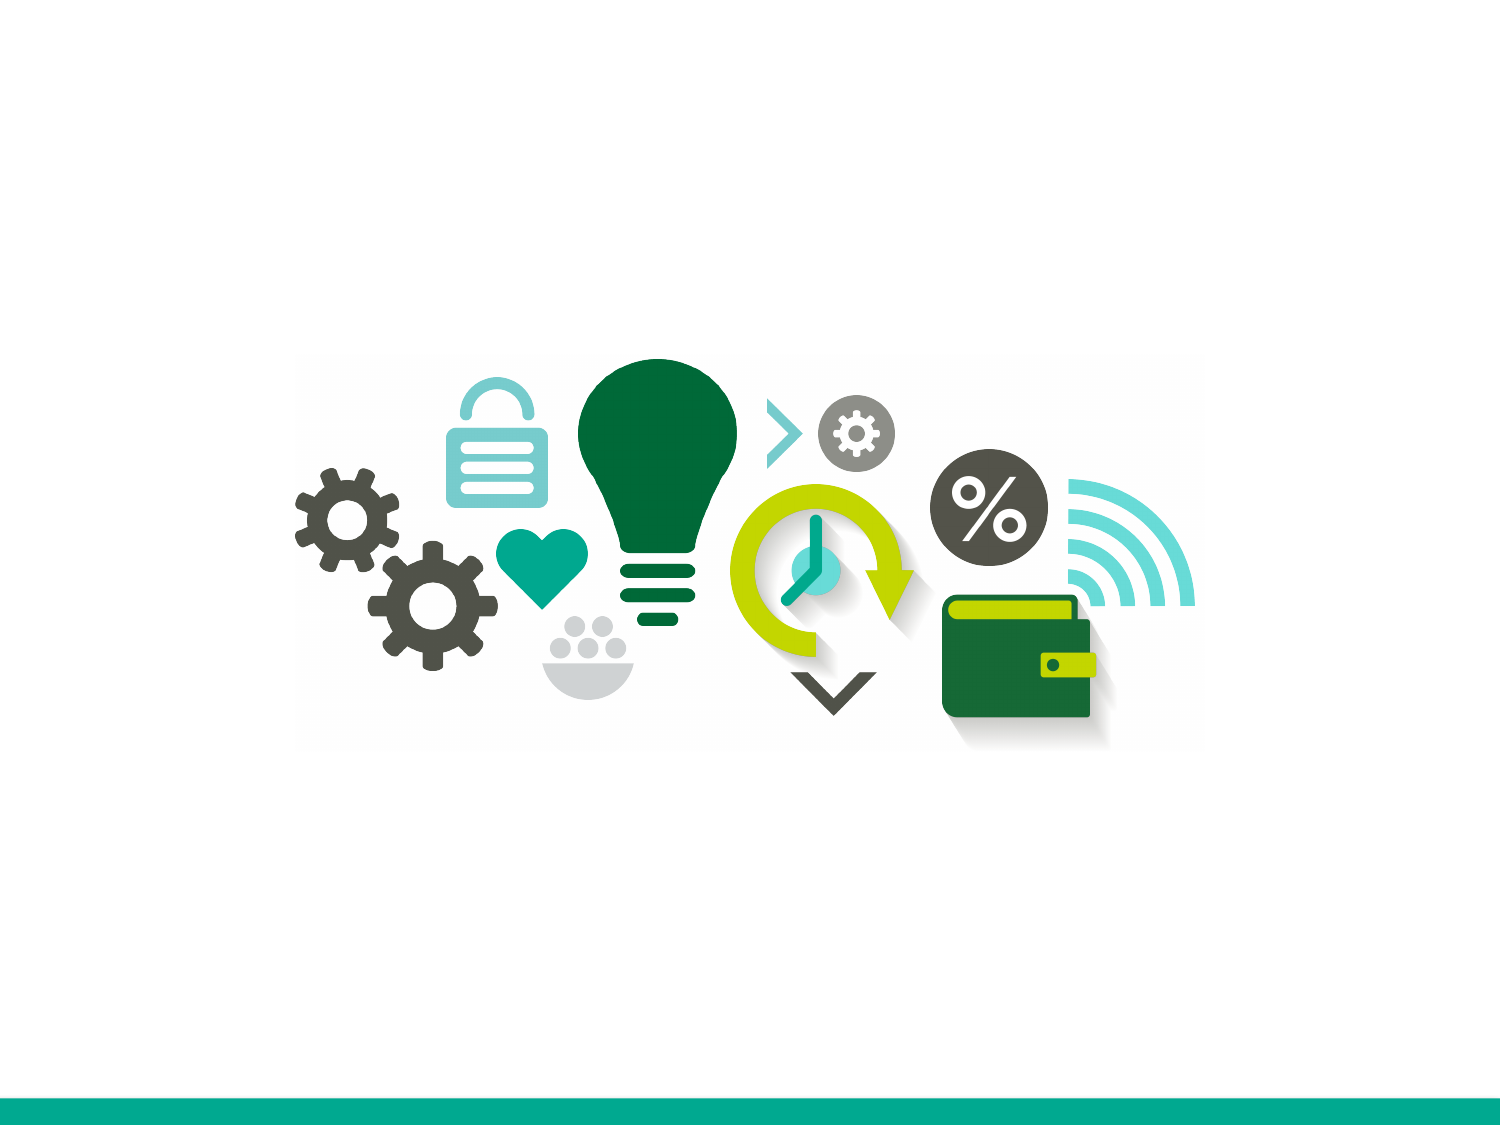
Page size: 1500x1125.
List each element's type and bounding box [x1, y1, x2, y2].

text_box [0, 1098, 1500, 1125]
text_box [294, 354, 1205, 752]
